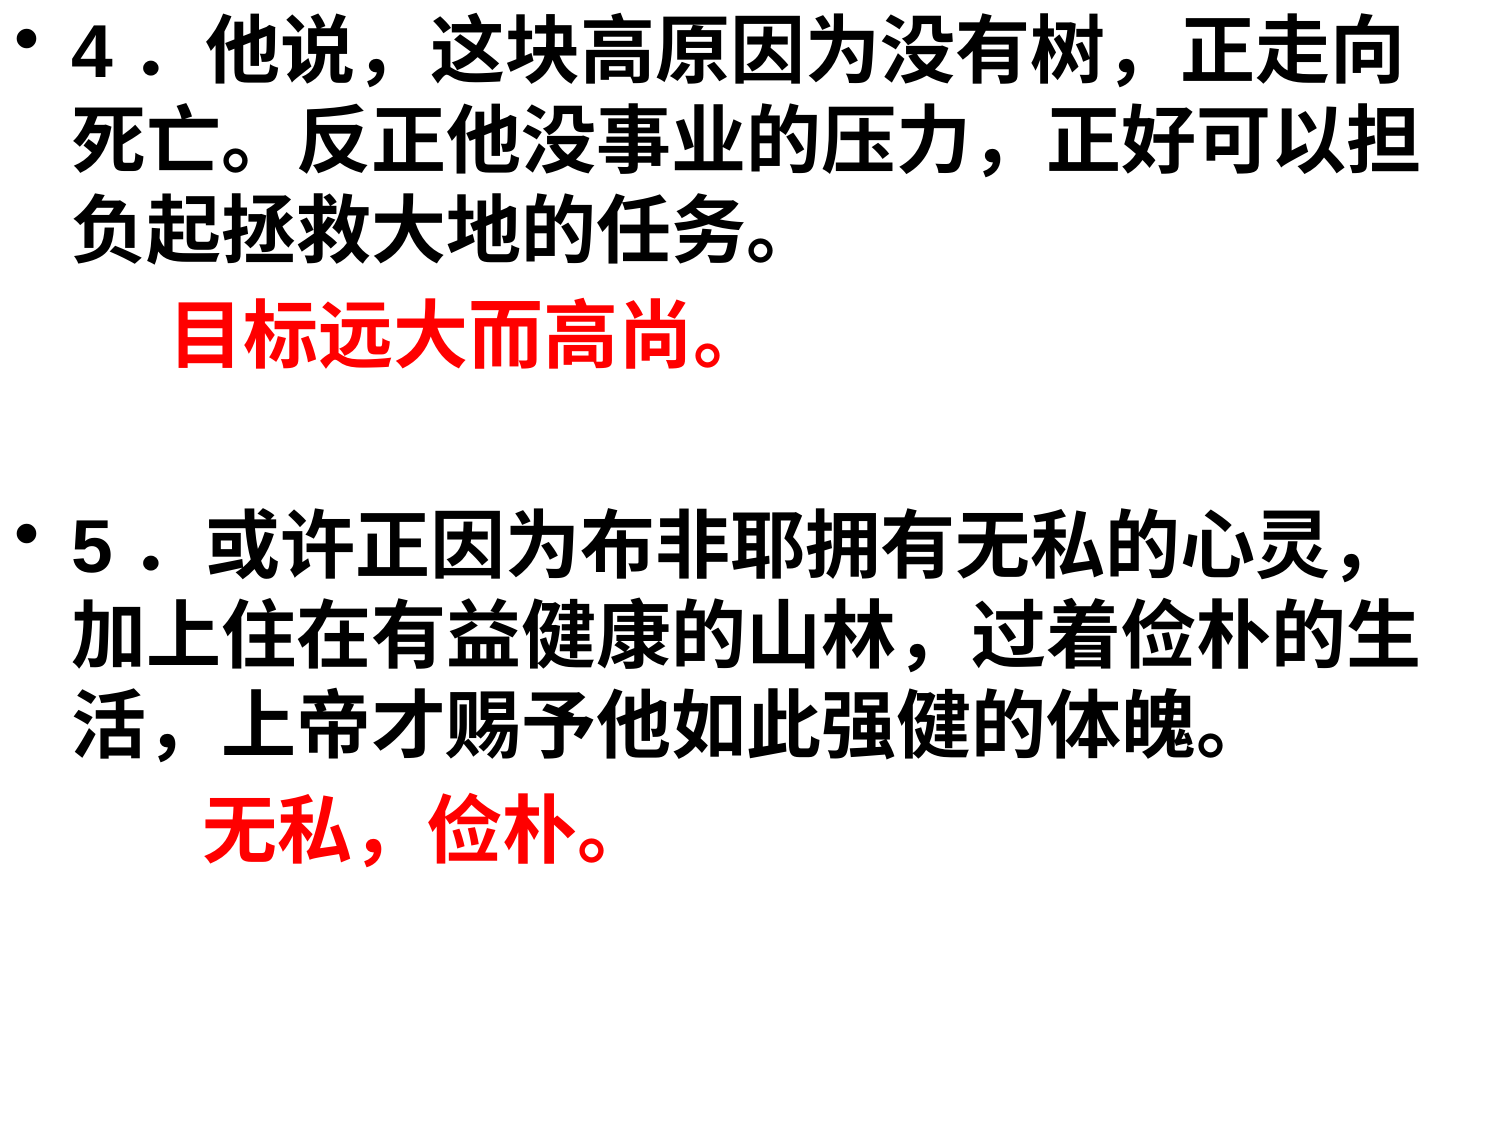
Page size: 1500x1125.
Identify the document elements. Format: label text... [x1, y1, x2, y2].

list 4．他说，这块高原因为没有树，正走向死亡。反正他没事业的压力，正好可以担负起拯救大地的任务。 目标远大而高尚。 5．或许正因为布非耶拥有无私的心灵，加上住在有益健康的山林，过着俭朴的生活，上帝才赐予他如此强健的体魄。 无私，俭朴。 [0, 0, 1473, 1010]
